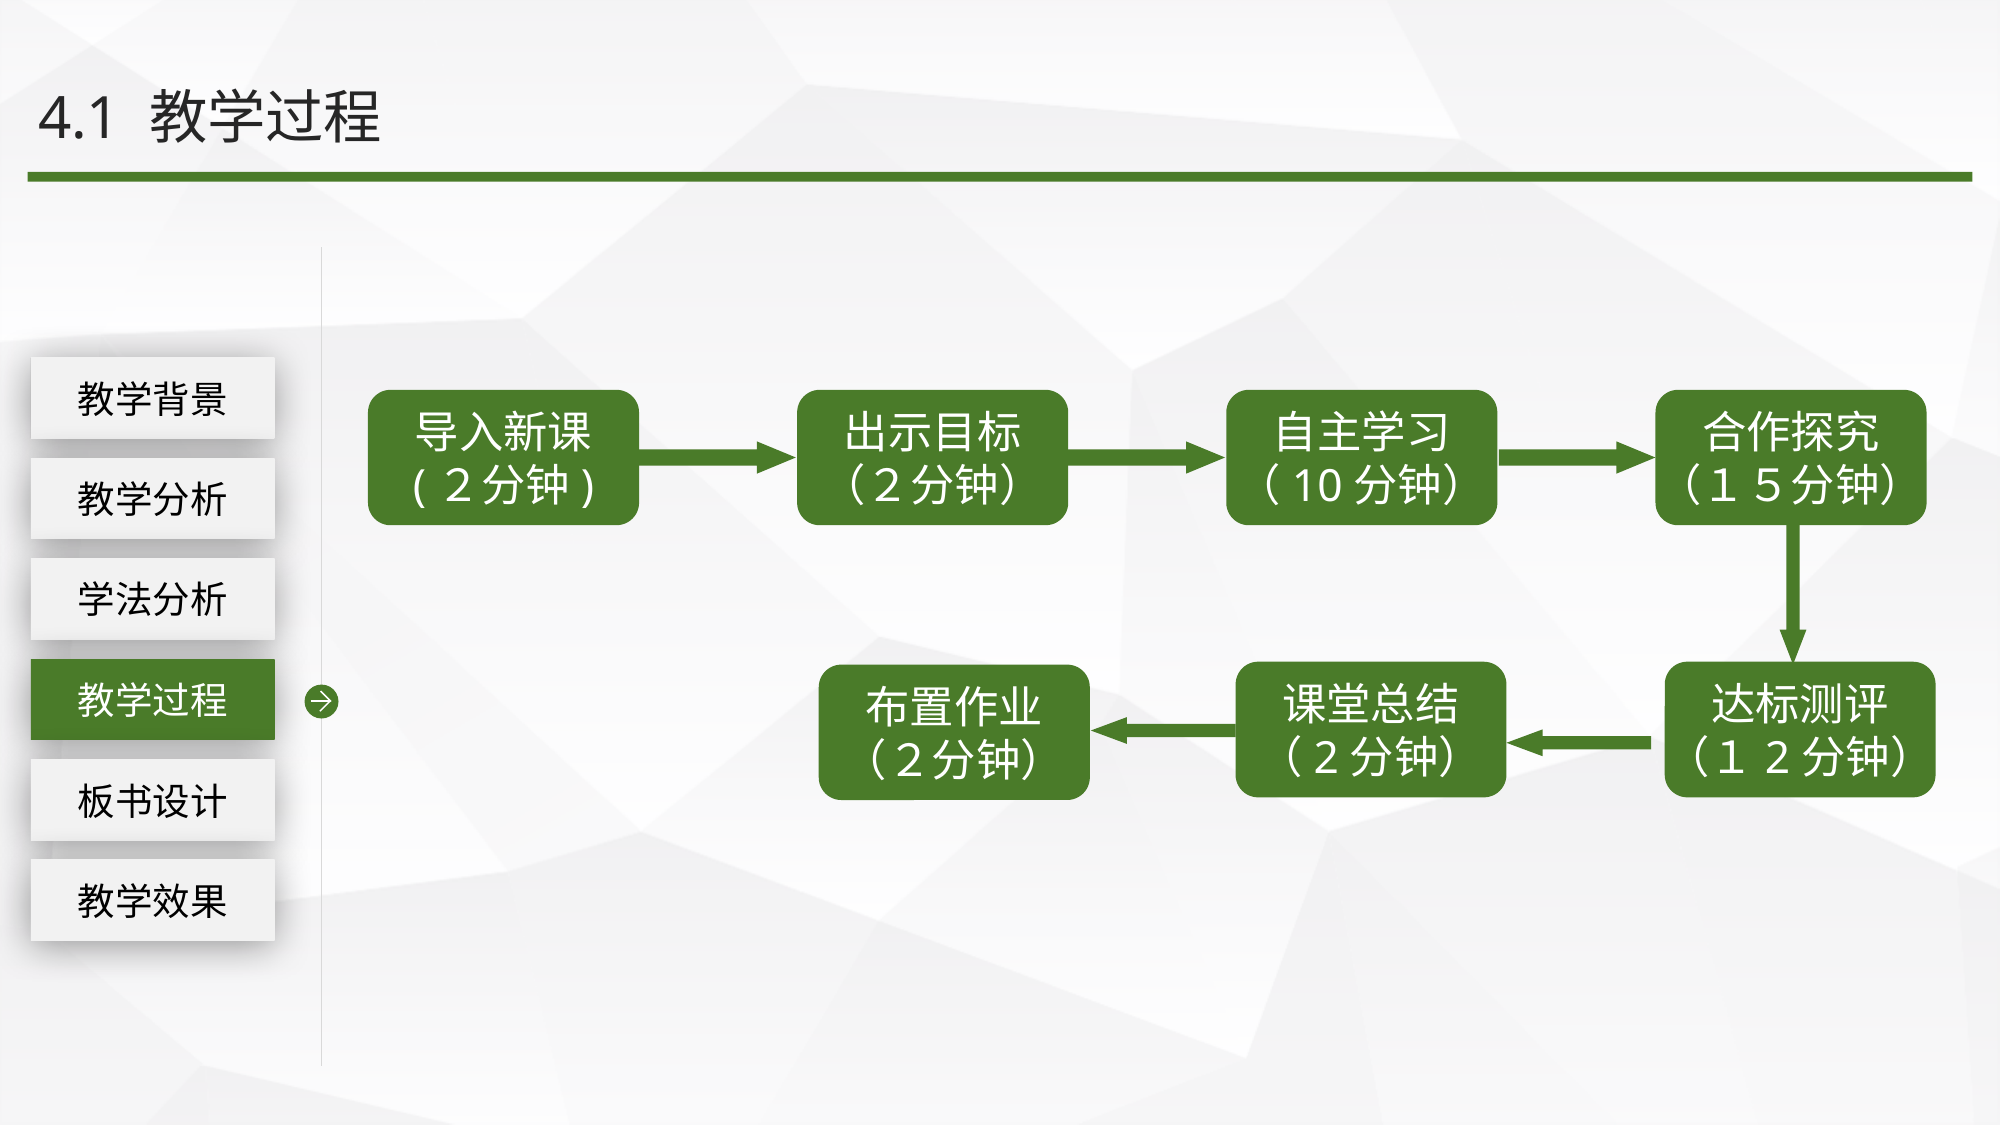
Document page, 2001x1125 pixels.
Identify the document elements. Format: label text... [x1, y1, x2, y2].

text_box [1779, 525, 1807, 665]
text_box [1068, 441, 1226, 474]
text_box 学法分析 [30, 558, 275, 640]
text_box [1506, 729, 1652, 757]
text_box [639, 441, 796, 474]
text_box 教学过程 [30, 659, 275, 740]
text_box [304, 684, 339, 719]
text_box 布置作业 （２分钟） [818, 664, 1090, 801]
text_box 教学分析 [30, 458, 275, 539]
text_box [26, 171, 1973, 183]
text_box 4.1 教学过程 [23, 73, 794, 158]
text_box 出示目标 （２分钟） [797, 389, 1069, 526]
text_box 合作探究 （１５分钟） [1655, 389, 1927, 526]
text_box 教学背景 [30, 357, 275, 439]
text_box 达标测评 （１2分钟） [1664, 661, 1936, 798]
text_box 课堂总结 （2分钟） [1235, 661, 1507, 798]
text_box 教学效果 [30, 859, 275, 941]
picture [0, 0, 2000, 1125]
text_box 板书设计 [30, 759, 275, 841]
text_box [1498, 441, 1656, 474]
text_box 导入新课 (２分钟) [367, 389, 640, 526]
text_box 自主学习 （10分钟） [1226, 389, 1498, 526]
text_box [1090, 717, 1236, 744]
